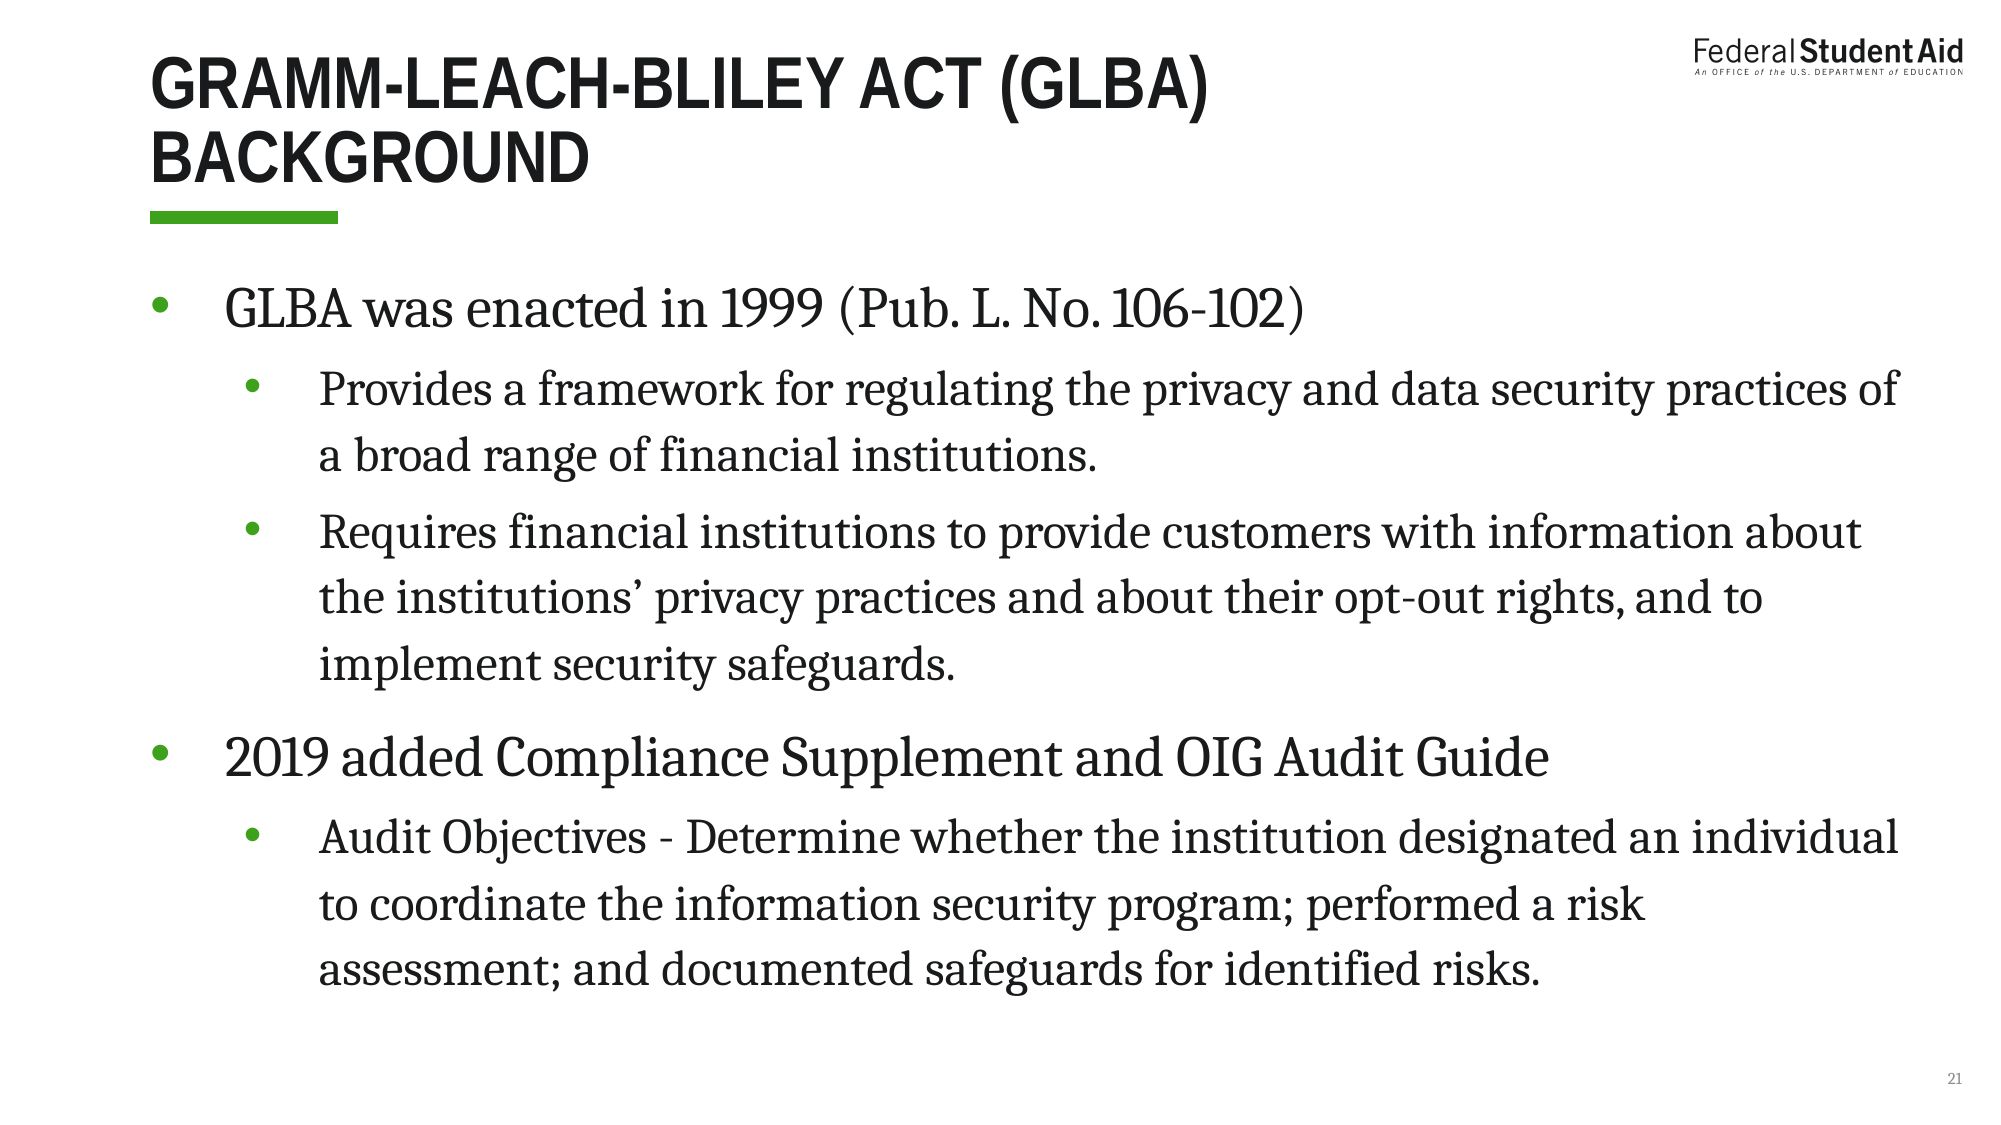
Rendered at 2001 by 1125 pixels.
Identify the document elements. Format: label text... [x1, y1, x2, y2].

list GLBA was enacted in 1999 (Pub. L. No. 106-102) Provides a framework for regulating the privacy and data security practices of a broad range of financial institutions. Requires financial institutions to provide customers with information about the institutions’ privacy practices and about their opt-out rights, and to implement security safeguards. 2019 added Compliance Supplement and OIG Audit Guide Audit Objectives - Determine whether the institution designated an individual to coordinate the information security program; performed a risk assessment; and documented safeguards for identified risks. [150, 262, 1900, 1050]
picture [1694, 37, 1963, 75]
title Gramm-Leach-Bliley Act (GLBA) Background [150, 48, 1662, 199]
slide_number 21 [1916, 1068, 1962, 1089]
